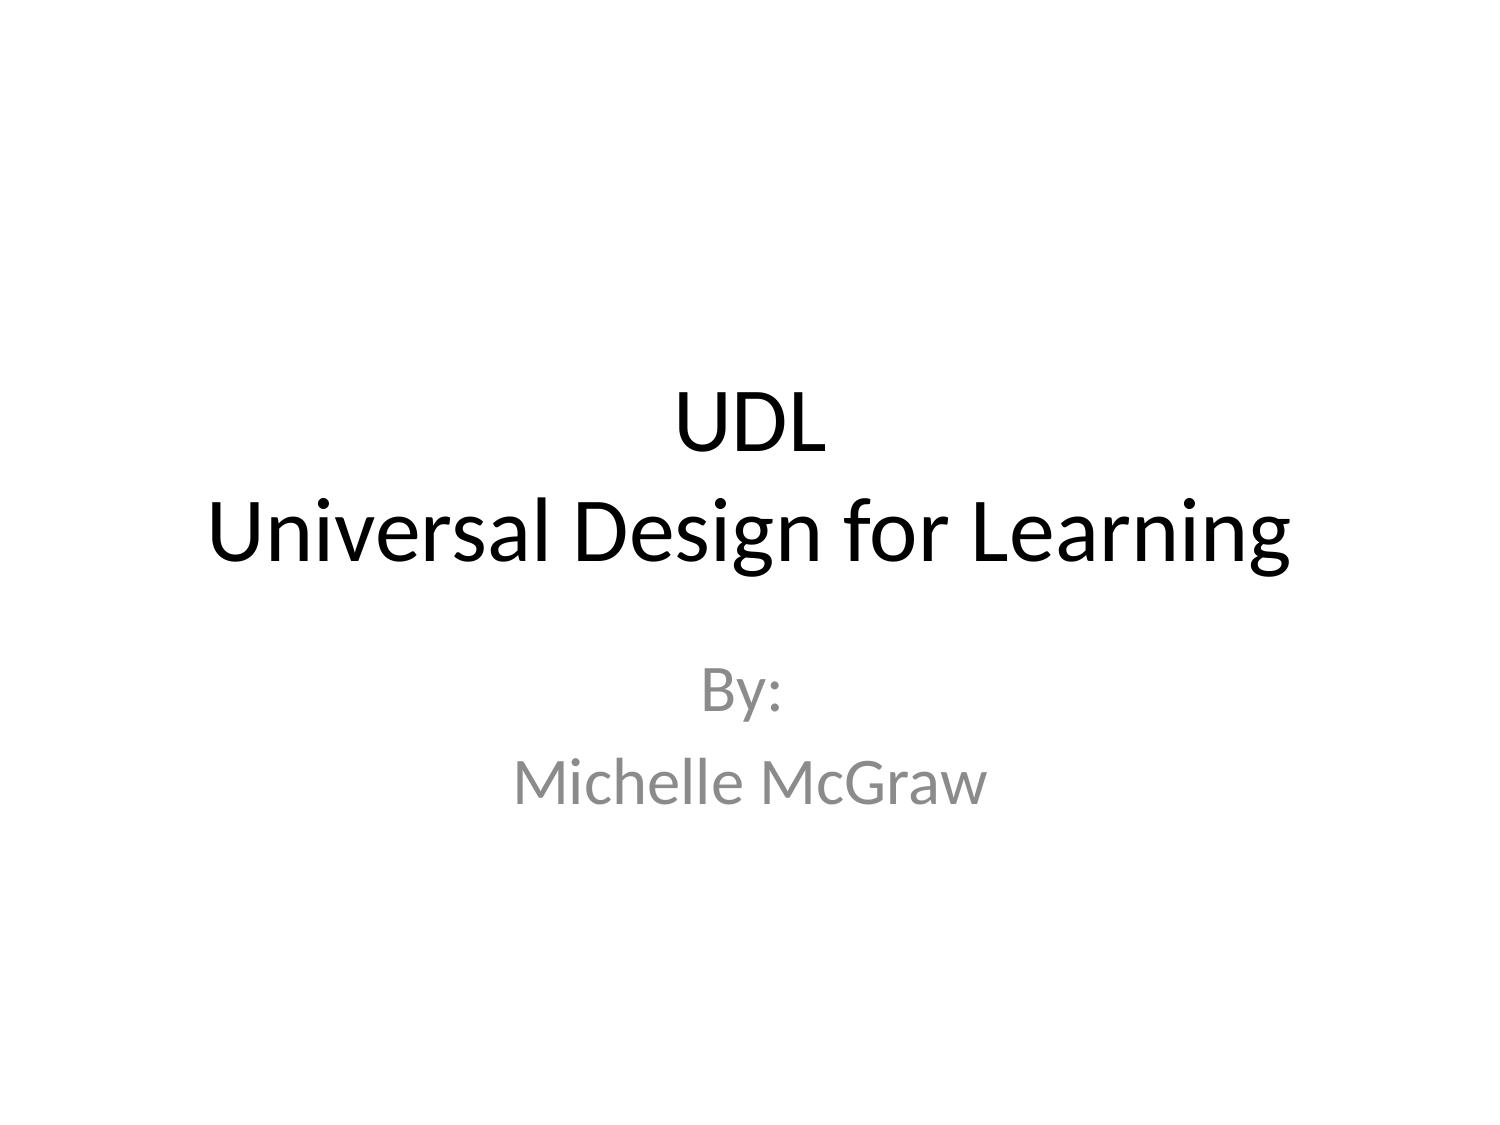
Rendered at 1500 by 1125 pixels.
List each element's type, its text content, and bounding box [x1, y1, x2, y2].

title UDL Universal Design for Learning [112, 349, 1388, 591]
subtitle By: Michelle McGraw [225, 637, 1275, 925]
